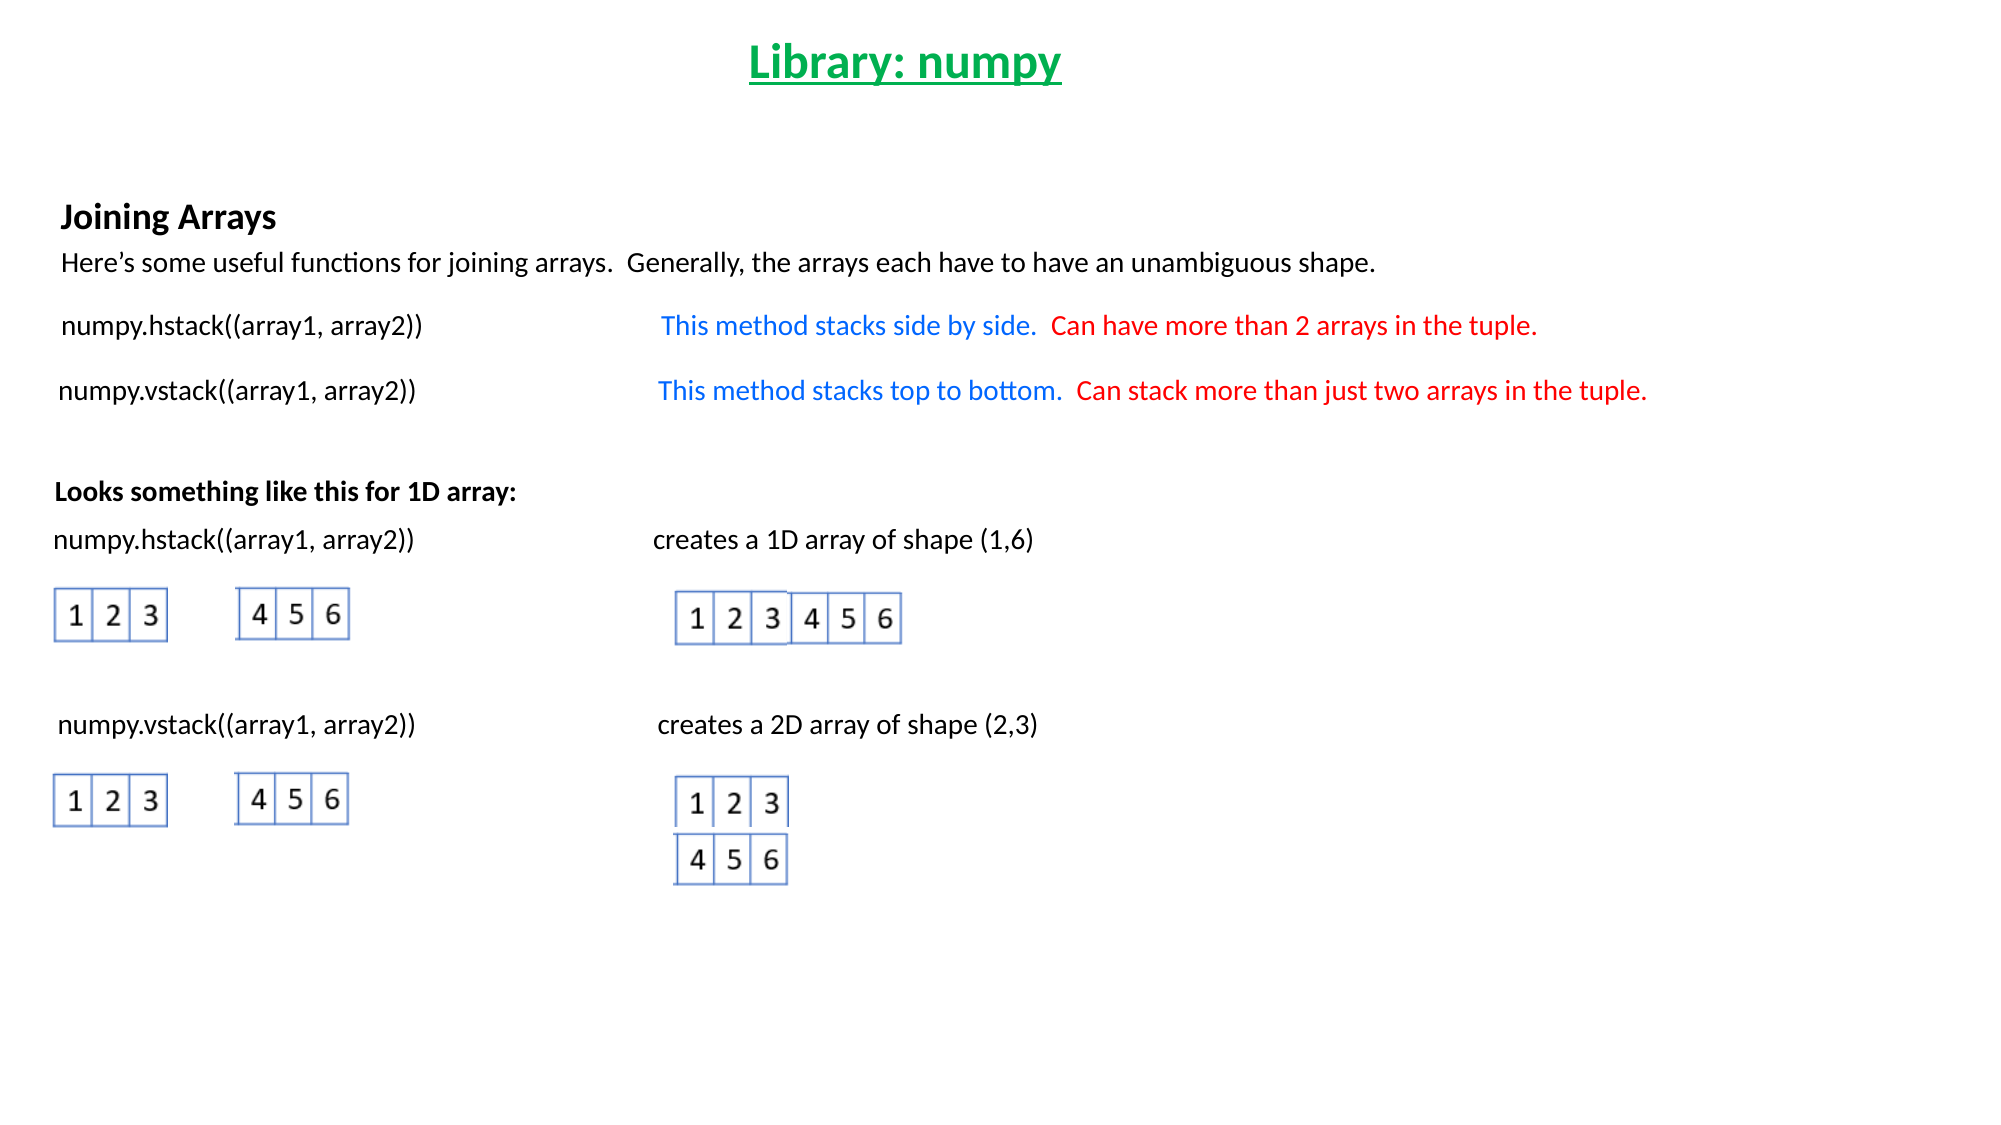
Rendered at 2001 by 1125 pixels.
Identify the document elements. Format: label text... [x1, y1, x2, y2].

text_box numpy.vstack((array1, array2)) creates a 2D array of shape (2,3) [42, 698, 1083, 748]
text_box numpy.hstack((array1, array2)) This method stacks side by side. Can have more than 2 arrays in the tuple. [46, 298, 1738, 349]
picture [234, 766, 356, 831]
text_box Joining Arrays [45, 184, 543, 245]
picture [47, 577, 168, 644]
text_box Library: numpy [734, 21, 1077, 97]
picture [46, 763, 168, 829]
text_box numpy.vstack((array1, array2)) This method stacks top to bottom. Can stack more than just two arrays in the tuple. [43, 363, 1710, 414]
picture [668, 580, 909, 650]
picture [235, 581, 357, 646]
picture [668, 765, 795, 891]
text_box Here’s some useful functions for joining arrays. Generally, the arrays each have to have an unambiguous shape. [46, 235, 1430, 286]
text_box numpy.hstack((array1, array2)) creates a 1D array of shape (1,6) [38, 513, 1079, 563]
text_box Looks something like this for 1D array: [40, 464, 586, 513]
